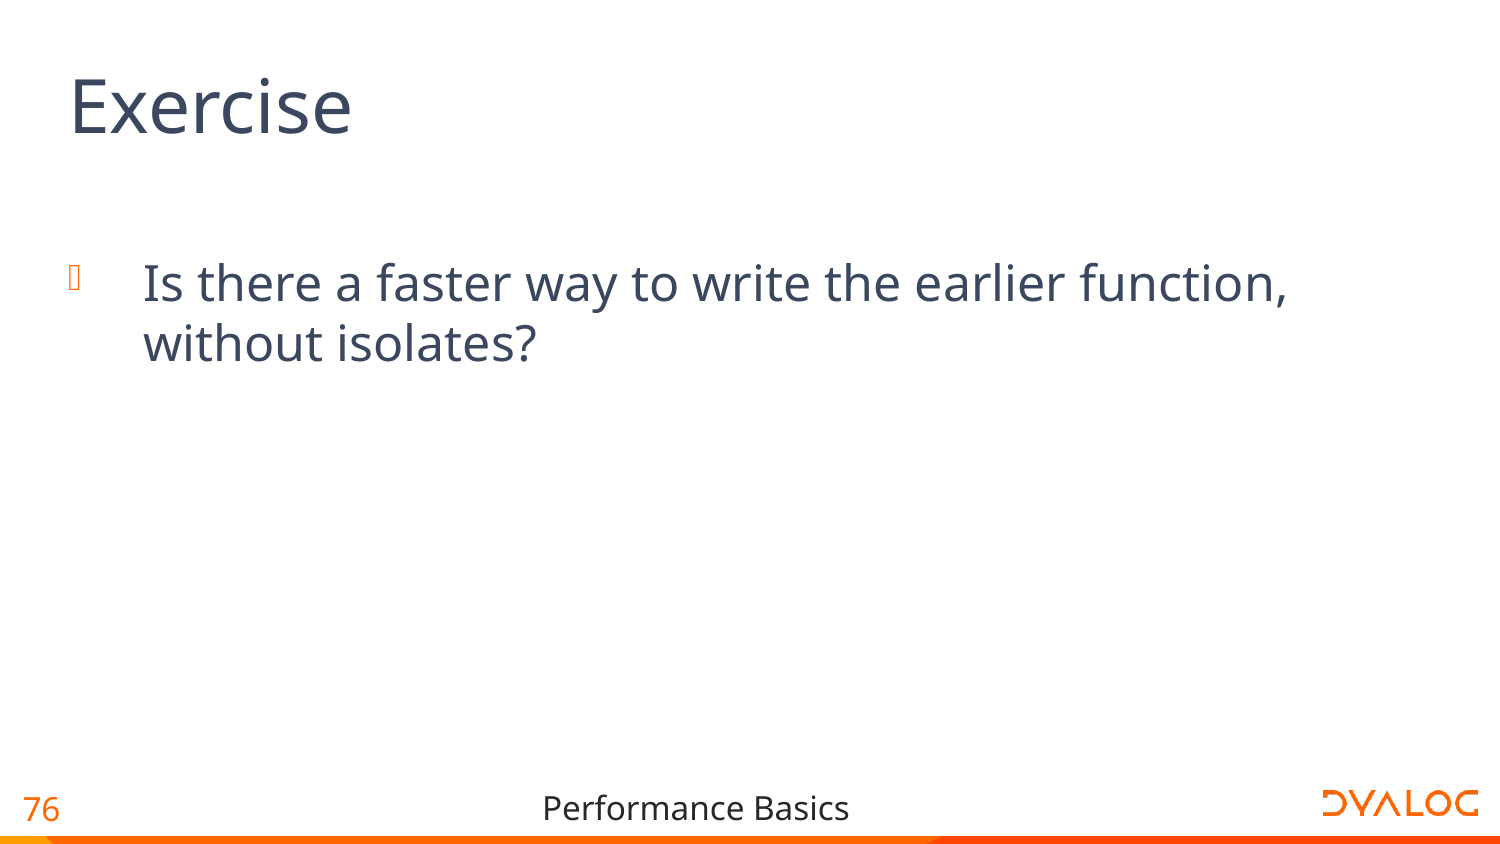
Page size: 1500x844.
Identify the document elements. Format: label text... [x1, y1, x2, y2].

picture [1323, 790, 1478, 816]
list Is there a faster way to write the earlier function, without isolates? [53, 244, 1443, 740]
picture [0, 836, 1500, 844]
title Exercise [53, 43, 1121, 157]
